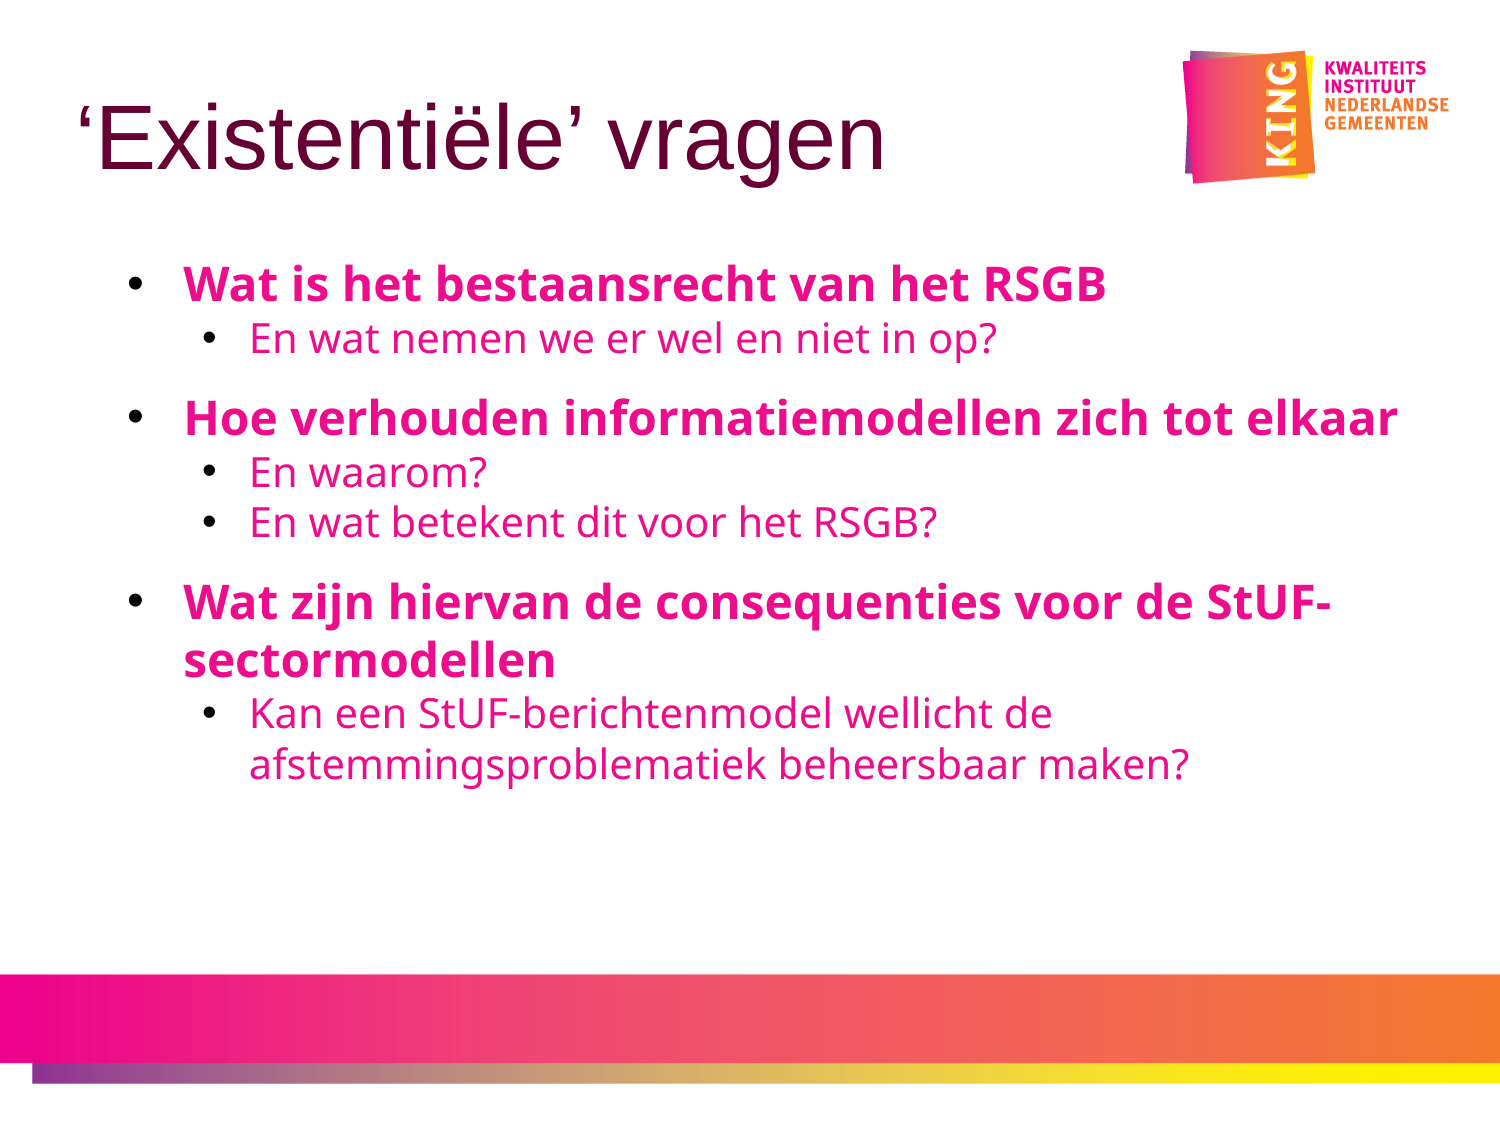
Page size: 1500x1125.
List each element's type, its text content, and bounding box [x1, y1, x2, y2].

title ‘Existentiële’ vragen [74, 44, 1425, 233]
list Wat is het bestaansrecht van het RSGB En wat nemen we er wel en niet in op? Hoe verhouden informatiemodellen zich tot elkaar En waarom? En wat betekent dit voor het RSGB? Wat zijn hiervan de consequenties voor de StUF-sectormodellen Kan een StUF-berichtenmodel wellicht de afstemmingsproblematiek beheersbaar maken? [111, 245, 1500, 989]
picture [0, 0, 1500, 1125]
